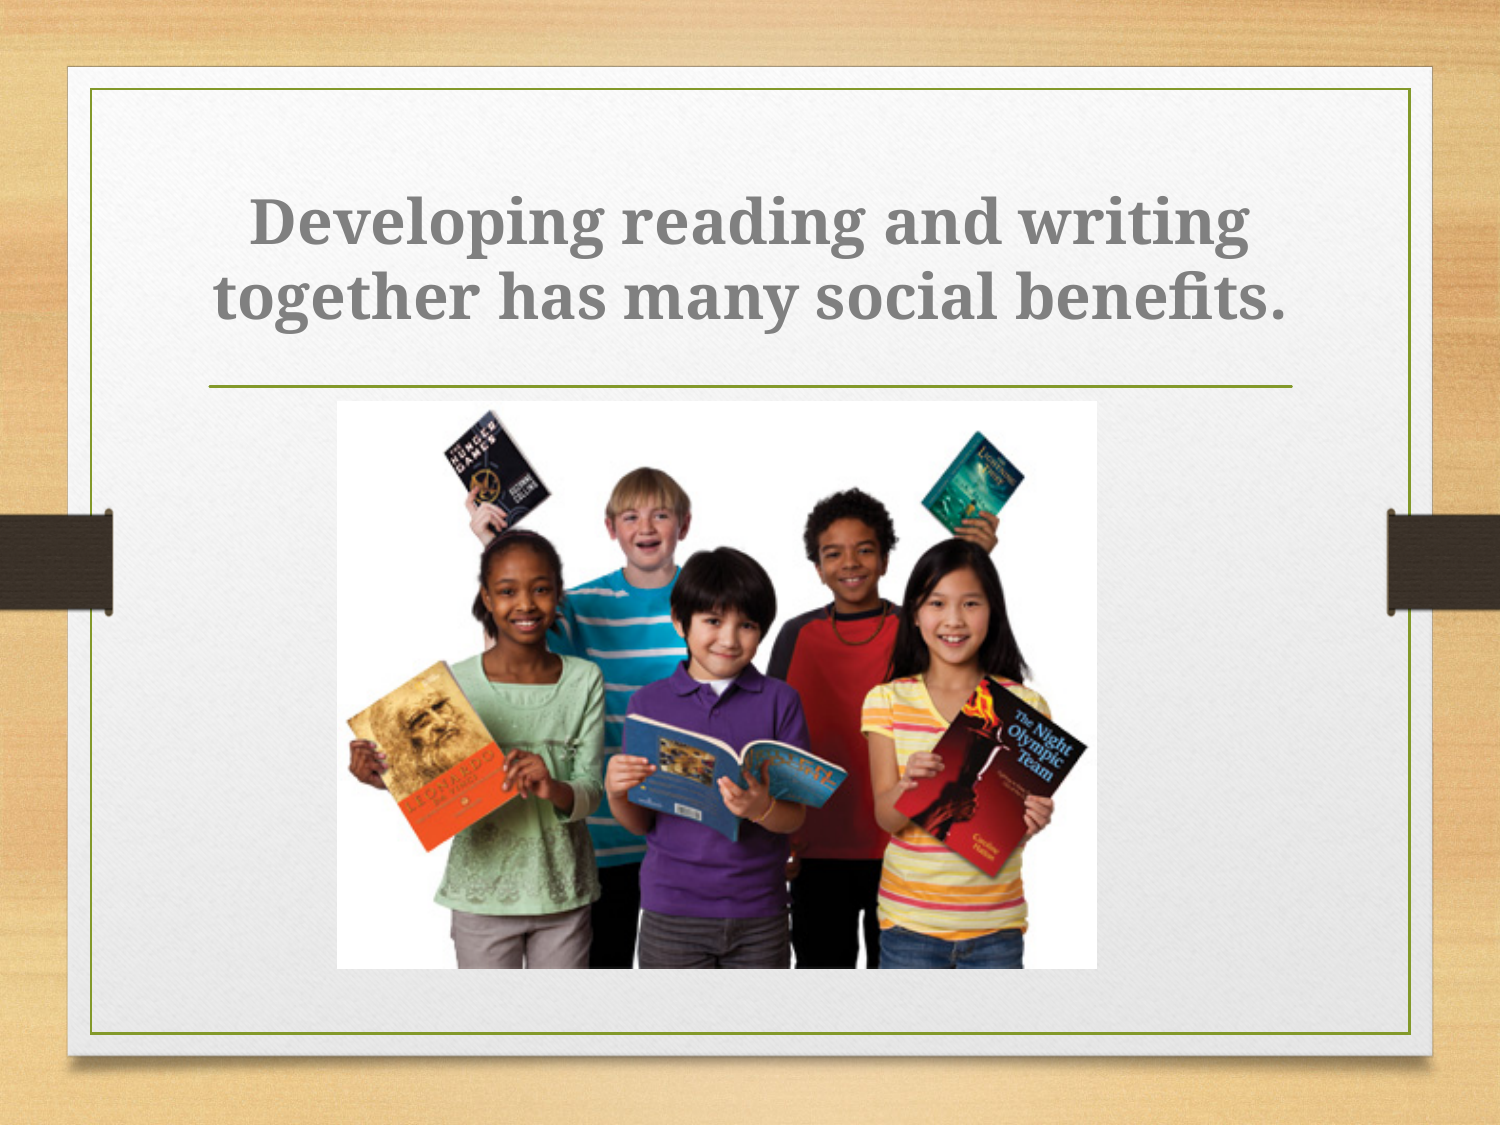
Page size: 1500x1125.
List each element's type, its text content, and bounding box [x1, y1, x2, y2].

title Developing reading and writing together has many social benefits. [193, 150, 1309, 365]
picture [0, 0, 1500, 1125]
